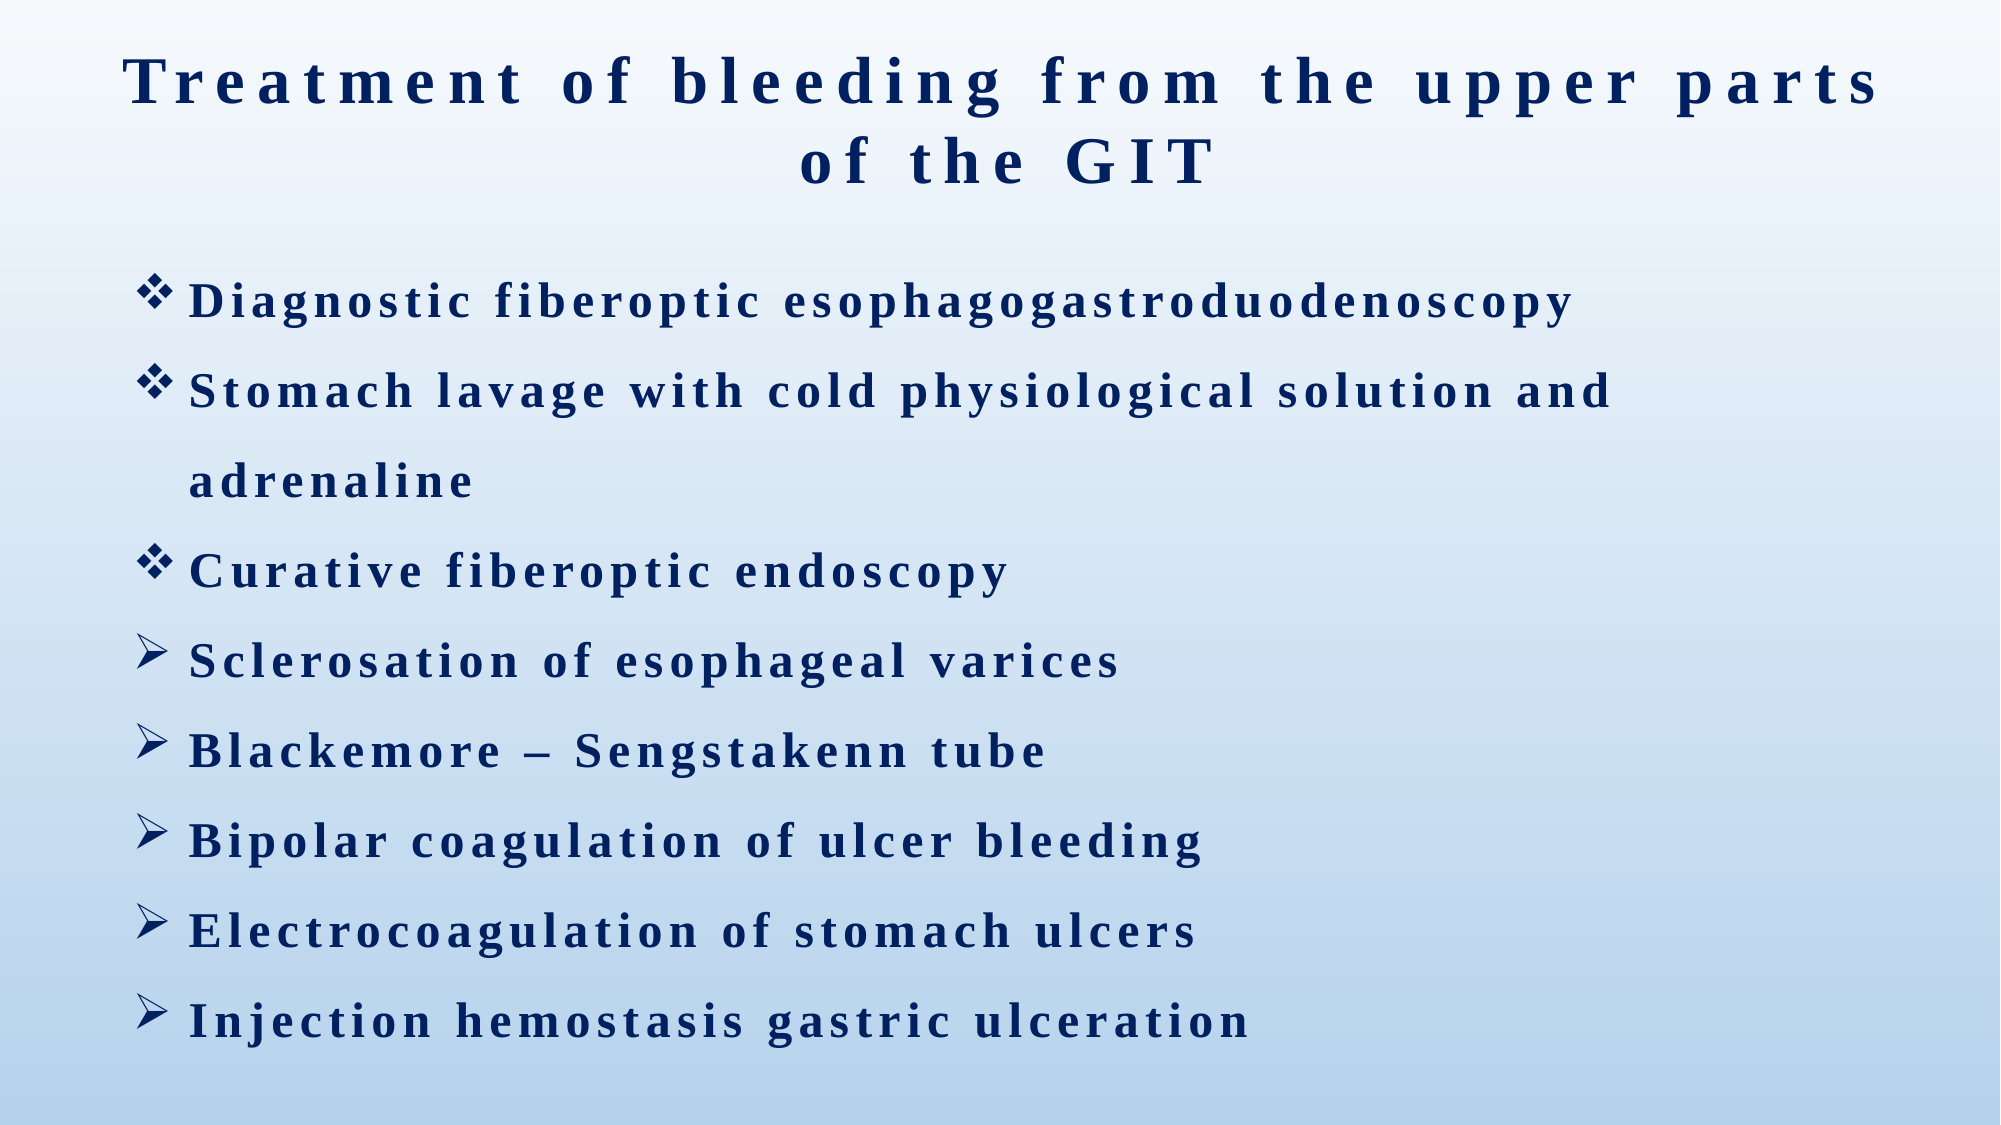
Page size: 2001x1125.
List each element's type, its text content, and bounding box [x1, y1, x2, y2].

text_box Treatment of bleeding from the upper parts of the GIT [83, 29, 1929, 205]
text_box Diagnostic fiberoptic esophagogastroduodenoscopy Stomach lavage with cold physiological solution and adrenaline Curative fiberoptic endoscopy Sclerosation of esophageal varices Blackemore – Sengstakenn tube Bipolar coagulation of ulcer bleeding Electrocoagulation of stomach ulcers Injection hemostasis gastric ulceration [117, 230, 1883, 1056]
